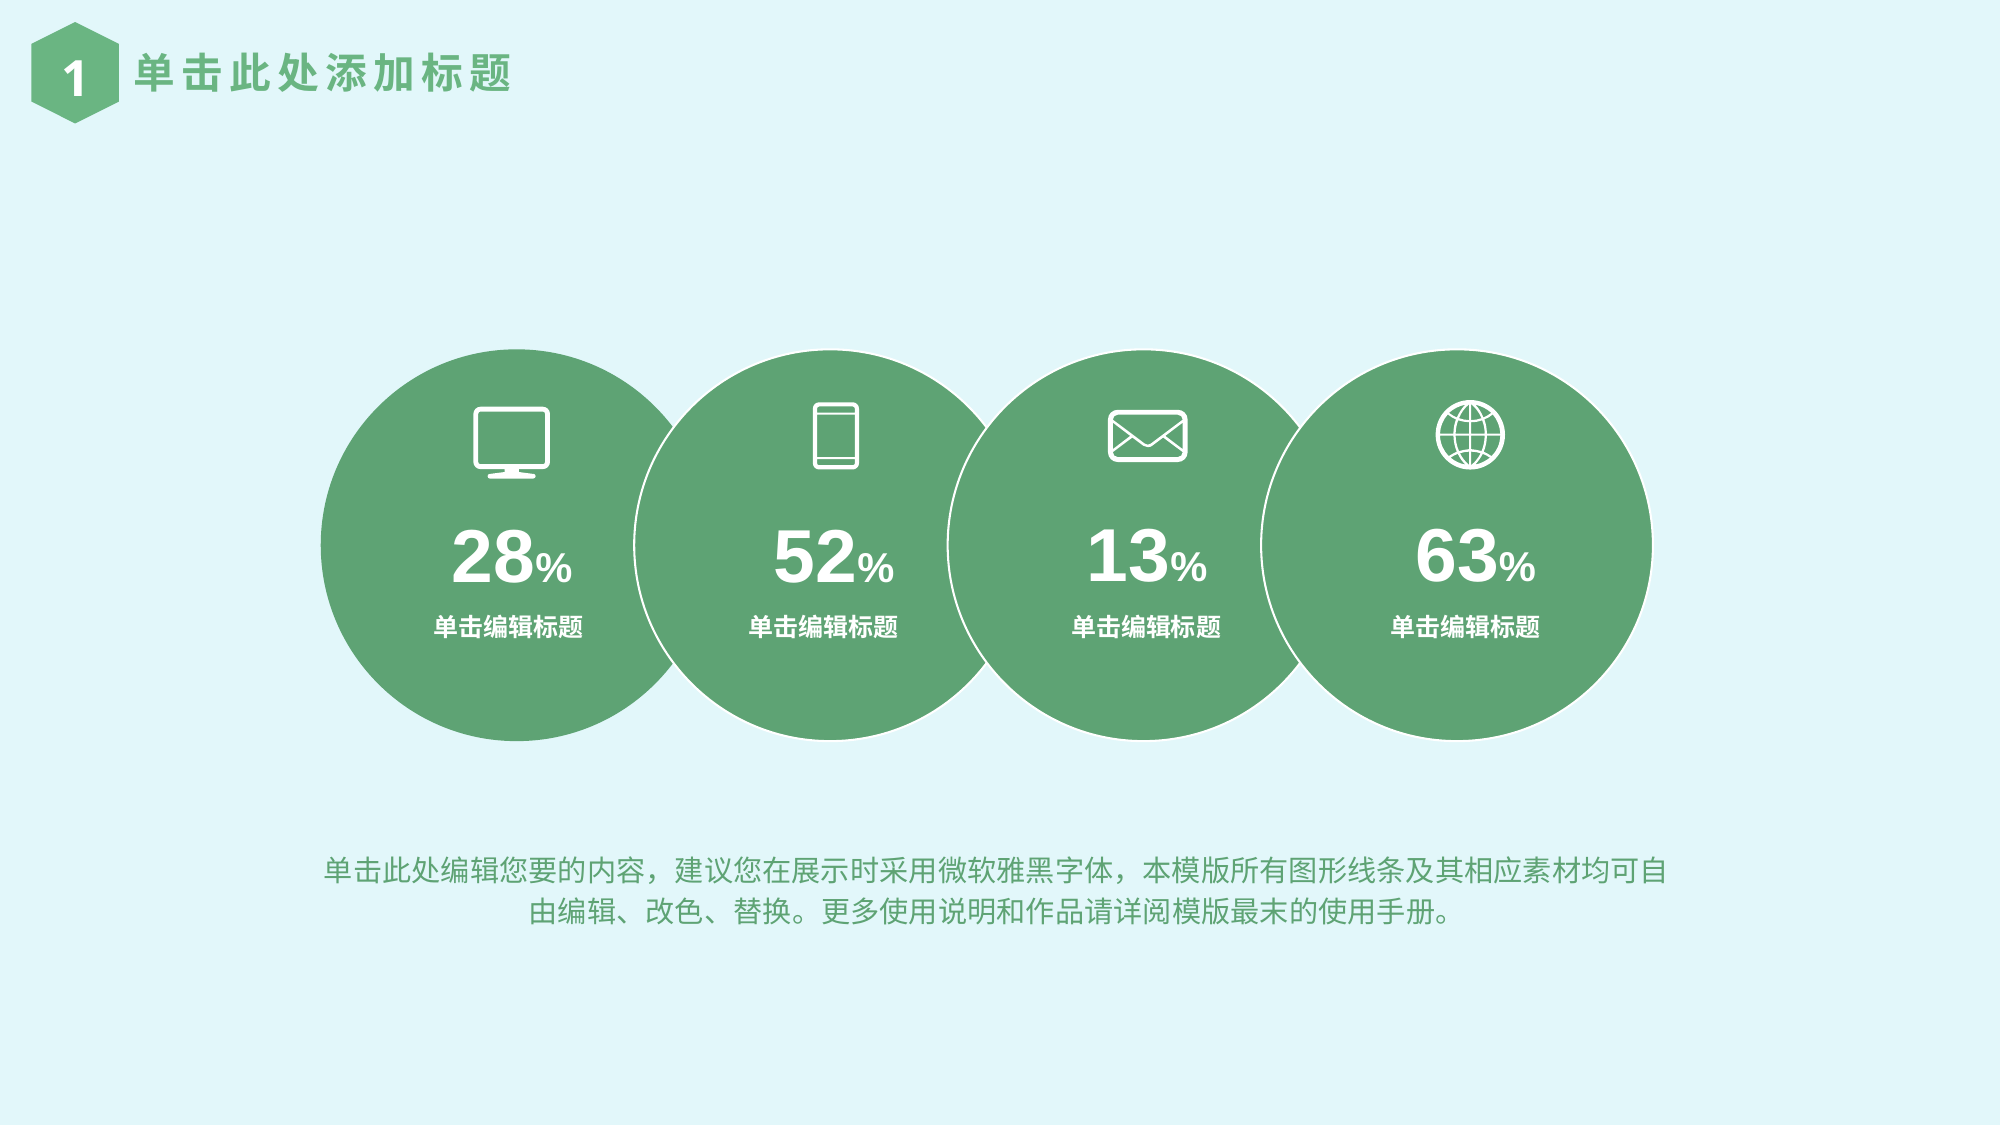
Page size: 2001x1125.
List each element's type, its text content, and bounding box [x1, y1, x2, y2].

text_box [319, 348, 673, 743]
text_box [1435, 400, 1506, 470]
text_box [1260, 348, 1654, 743]
text_box 1 [46, 39, 104, 114]
text_box 单击编辑标题 [419, 603, 660, 649]
text_box [1107, 409, 1188, 463]
text_box 13% [1072, 499, 1239, 603]
text_box [812, 402, 860, 470]
text_box 52% [759, 499, 926, 603]
text_box [473, 406, 550, 479]
text_box 单击此处编辑您要的内容，建议您在展示时采用微软雅黑字体，本模版所有图形线条及其相应素材均可自由编辑、改色、替换。更多使用说明和作品请详阅模版最末的使用手册。 [320, 844, 1673, 929]
text_box 单击此处添加标题 [118, 39, 570, 105]
text_box [30, 20, 118, 111]
text_box 单击编辑标题 [1056, 603, 1298, 649]
text_box [53, 114, 97, 125]
text_box [633, 348, 987, 743]
text_box 单击编辑标题 [1375, 603, 1617, 649]
text_box 28% [437, 499, 604, 603]
text_box [946, 348, 1300, 743]
text_box 单击编辑标题 [733, 603, 975, 649]
text_box 63% [1400, 499, 1568, 603]
